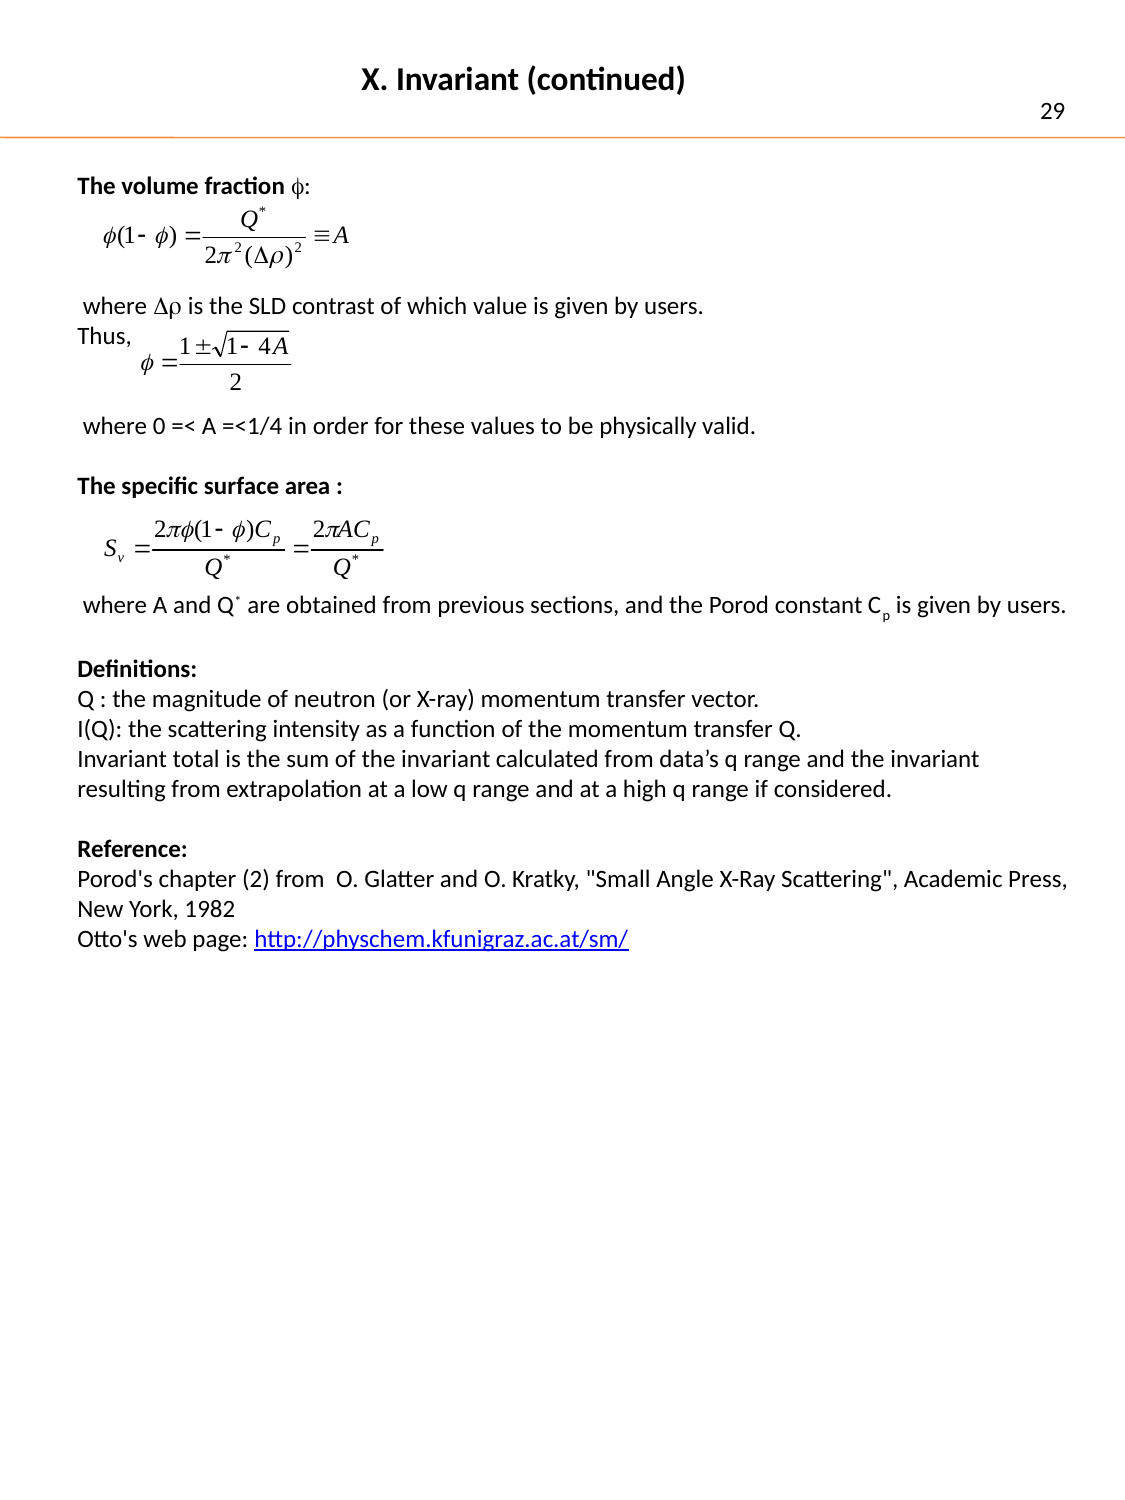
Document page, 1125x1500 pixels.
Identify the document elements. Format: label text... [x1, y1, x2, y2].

text_box The volume fraction f: where Dr is the SLD contrast of which value is given by users. Thus, where 0 =< A =<1/4 in order for these values to be physically valid. The specific surface area : where A and Q* are obtained from previous sections, and the Porod constant Cp is given by users. Definitions: Q : the magnitude of neutron (or X-ray) momentum transfer vector. I(Q): the scattering intensity as a function of the momentum transfer Q. Invariant total is the sum of the invariant calculated from data’s q range and the invariant resulting from extrapolation at a low q range and at a high q range if considered. Reference: Porod's chapter (2) from O. Glatter and O. Kratky, "Small Angle X-Ray Scattering", Academic Press, New York, 1982 Otto's web page: http://physchem.kfunigraz.ac.at/sm/ [62, 162, 1088, 1020]
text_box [99, 199, 353, 274]
text_box X. Invariant (continued) [346, 49, 702, 105]
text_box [137, 324, 297, 396]
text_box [99, 512, 388, 586]
text_box 29 [1025, 87, 1081, 133]
